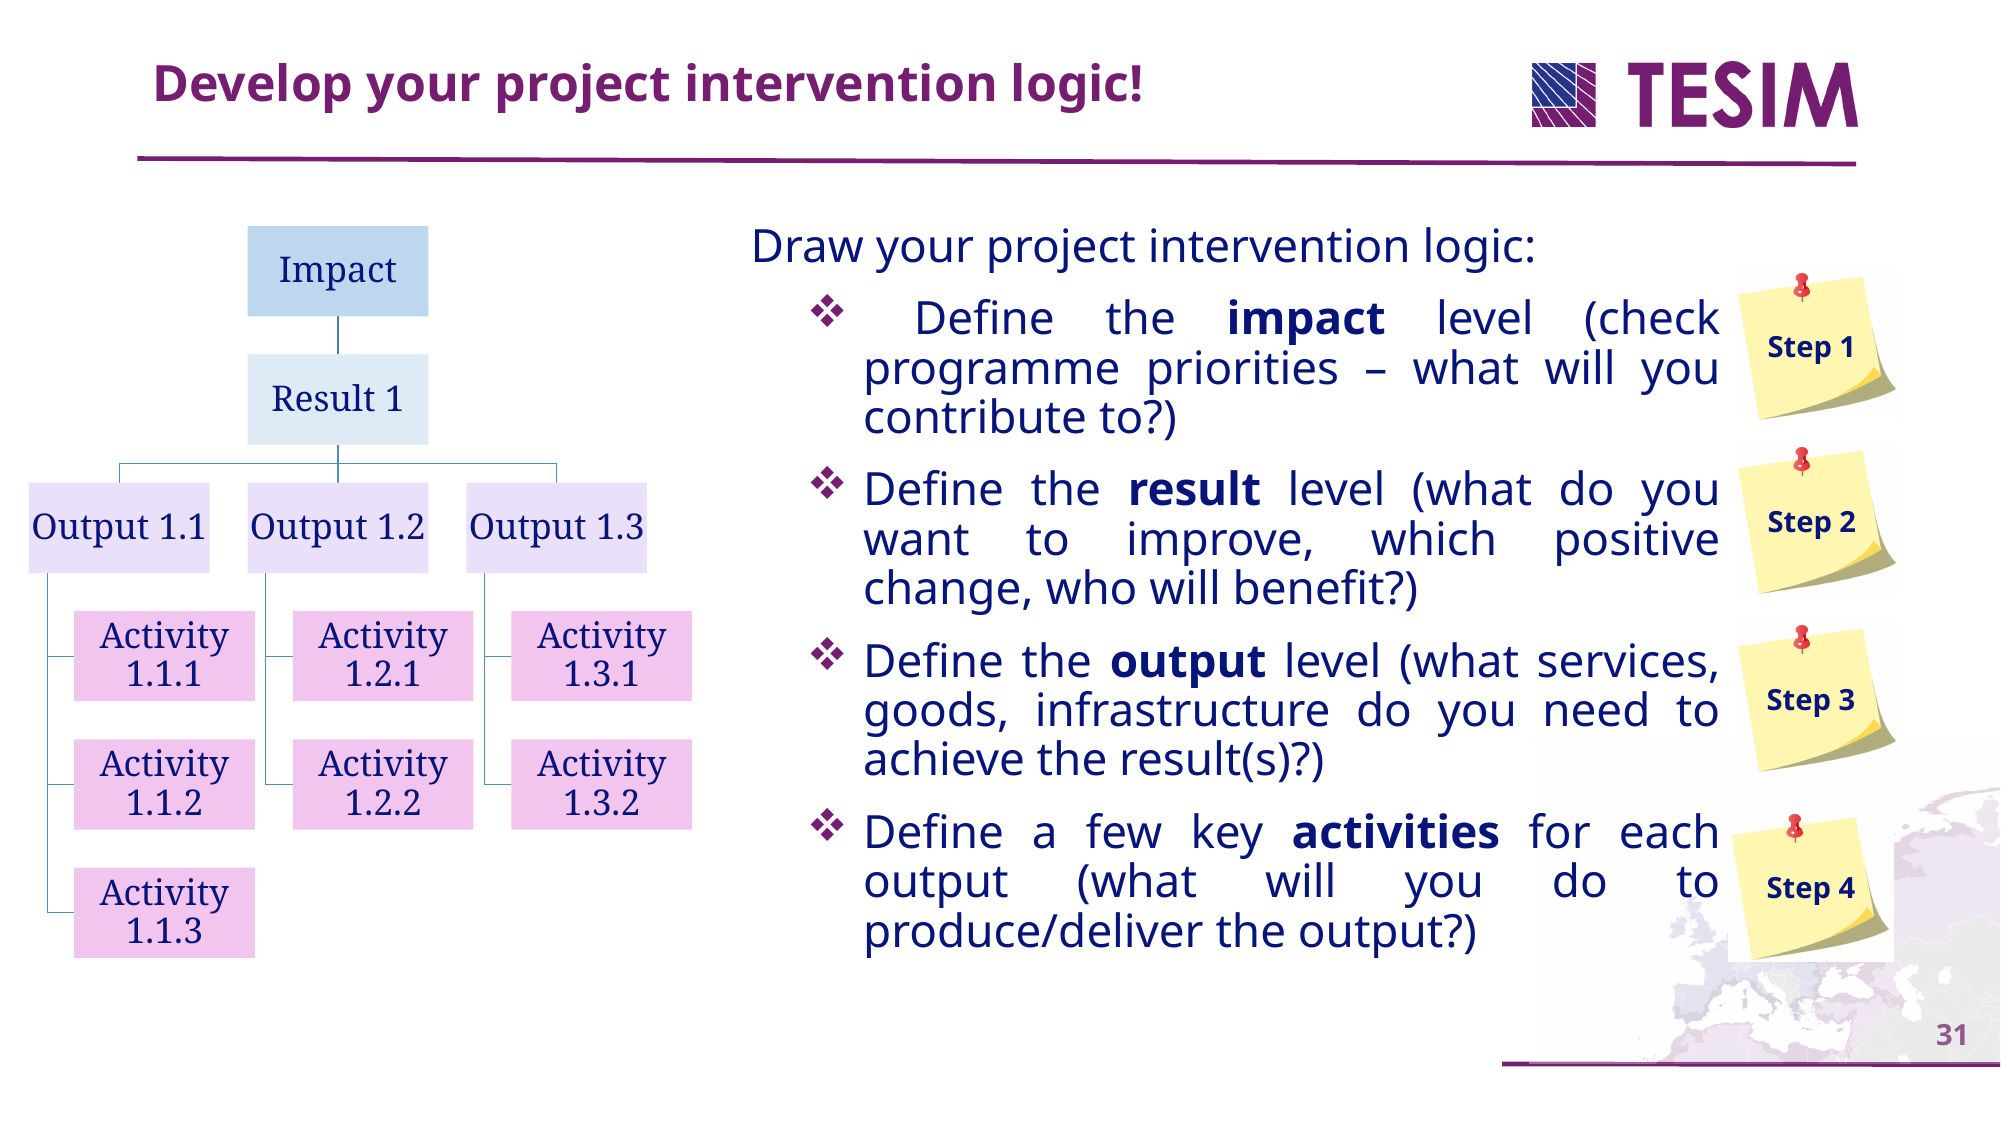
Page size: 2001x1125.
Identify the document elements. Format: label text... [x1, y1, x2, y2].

list Draw your project intervention logic: Define the impact level (check programme priorities – what will you contribute to?) Define the result level (what do you want to improve, which positive change, who will benefit?) Define the output level (what services, goods, infrastructure do you need to achieve the result(s)?) Define a few key activities for each output (what will you do to produce/deliver the output?) [693, 215, 1736, 1025]
picture [1735, 270, 1901, 422]
picture [1597, 61, 1858, 128]
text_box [28, 0, 693, 1125]
picture [1735, 444, 1901, 596]
picture [1728, 811, 1894, 962]
list Develop your project intervention logic! [693, 51, 1597, 149]
picture [1735, 622, 1901, 774]
